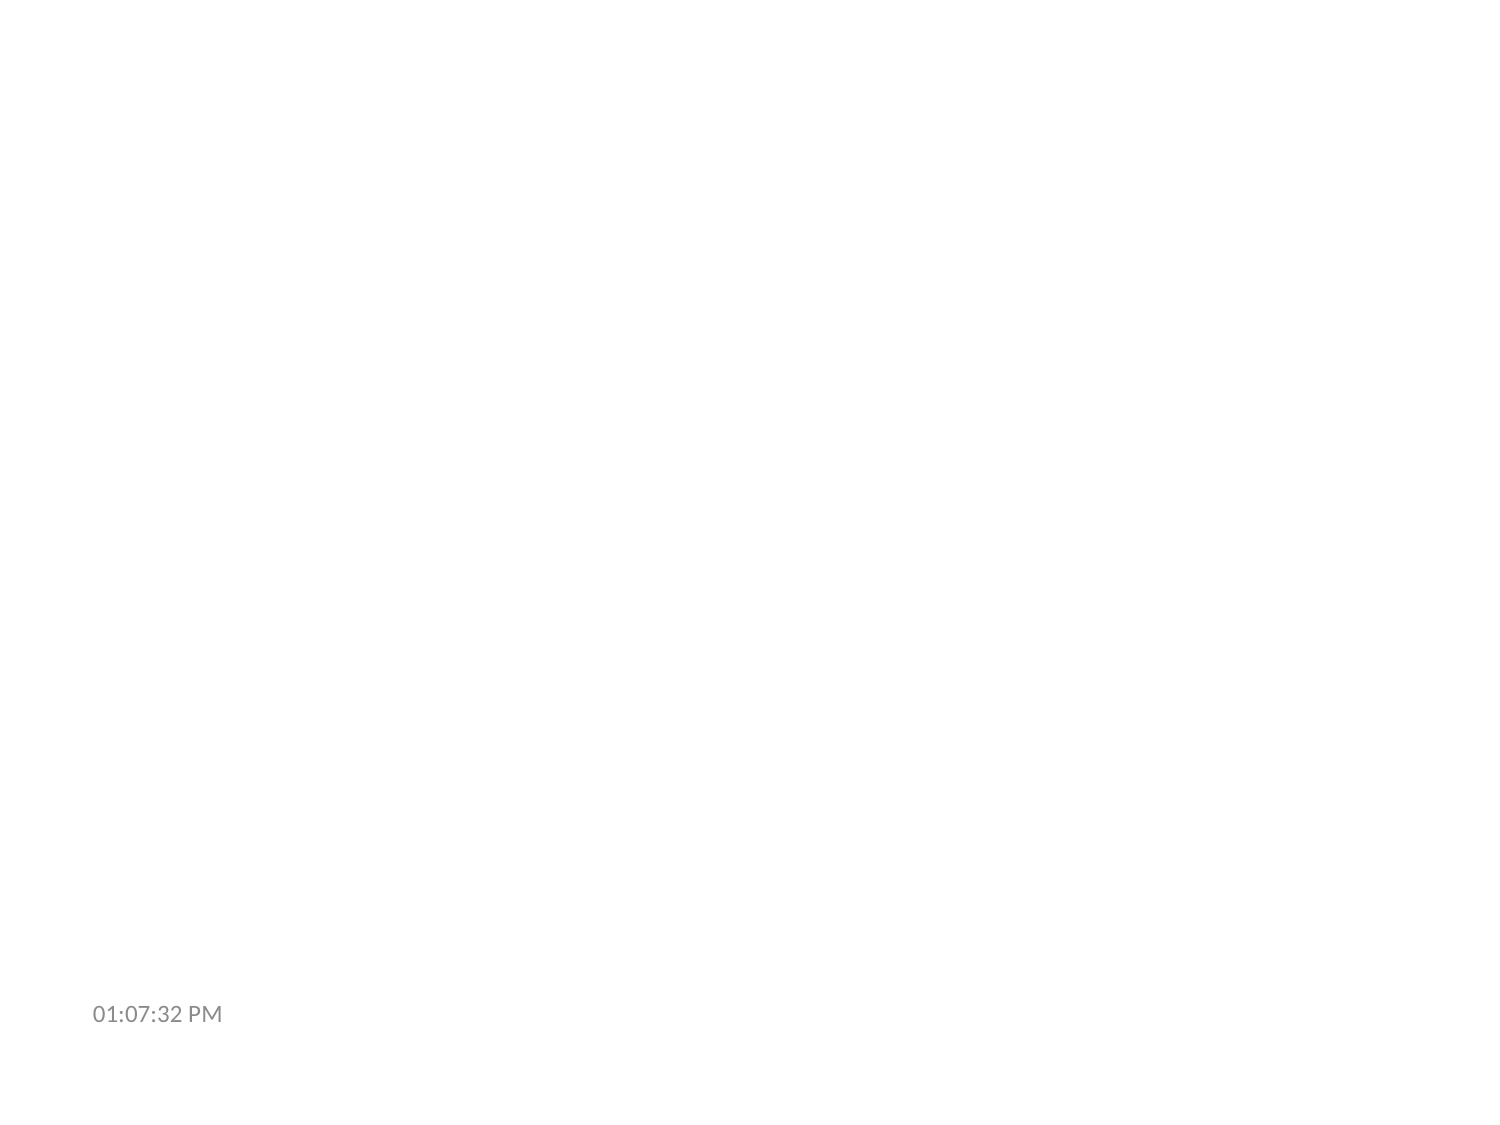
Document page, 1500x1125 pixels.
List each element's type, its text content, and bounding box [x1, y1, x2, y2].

text_box 3:35:09 PM [77, 982, 428, 1043]
